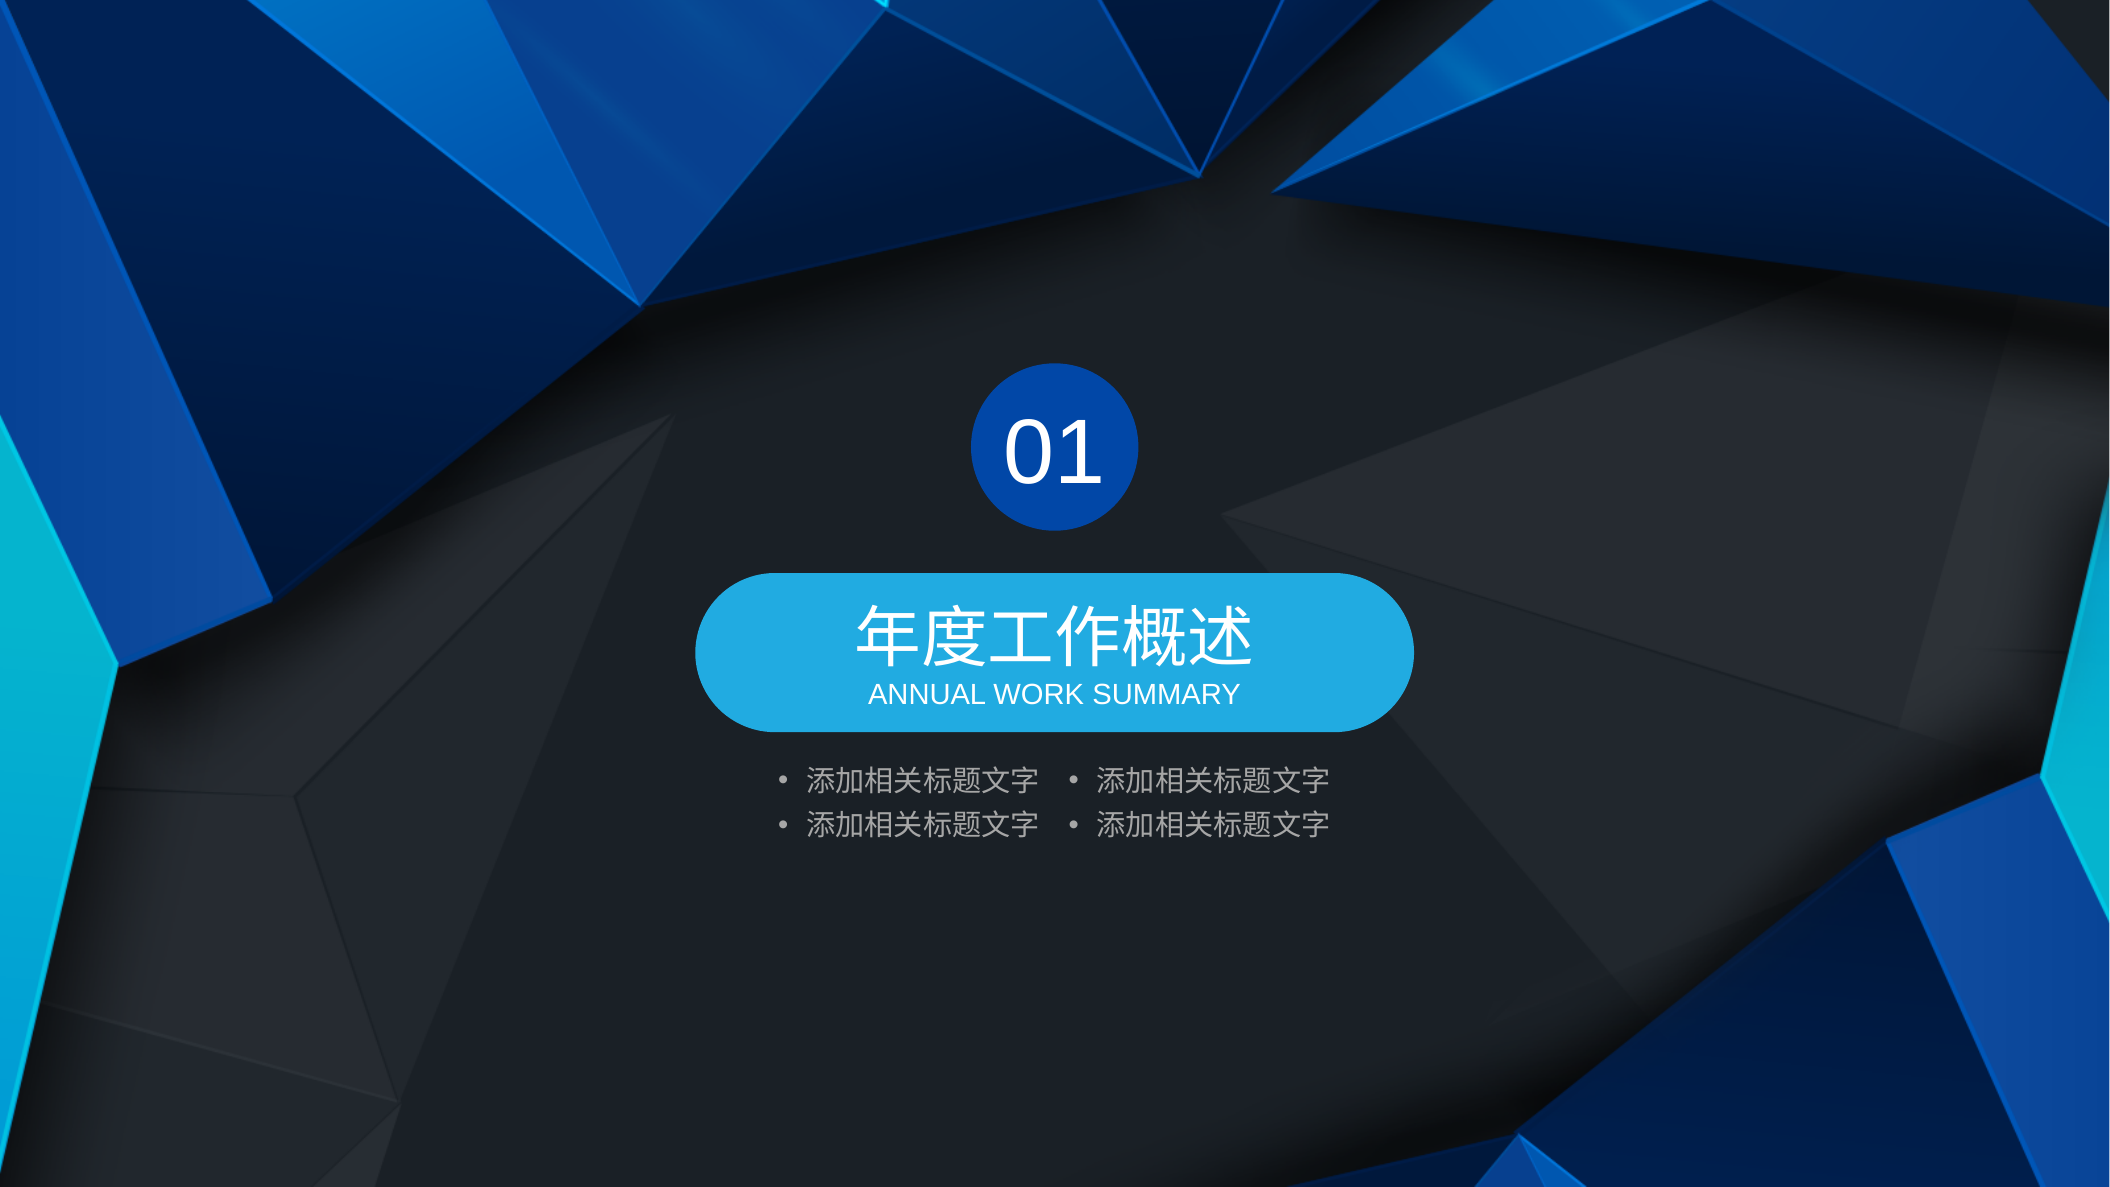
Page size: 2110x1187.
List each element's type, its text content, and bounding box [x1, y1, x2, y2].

text_box 添加相关标题文字 [777, 762, 1041, 798]
text_box 添加相关标题文字 [777, 806, 1041, 842]
text_box [694, 571, 1416, 734]
text_box 添加相关标题文字 [1068, 806, 1331, 842]
text_box 添加相关标题文字 [1068, 762, 1331, 798]
text_box 01 [969, 362, 1140, 532]
text_box [0, 0, 2110, 1187]
